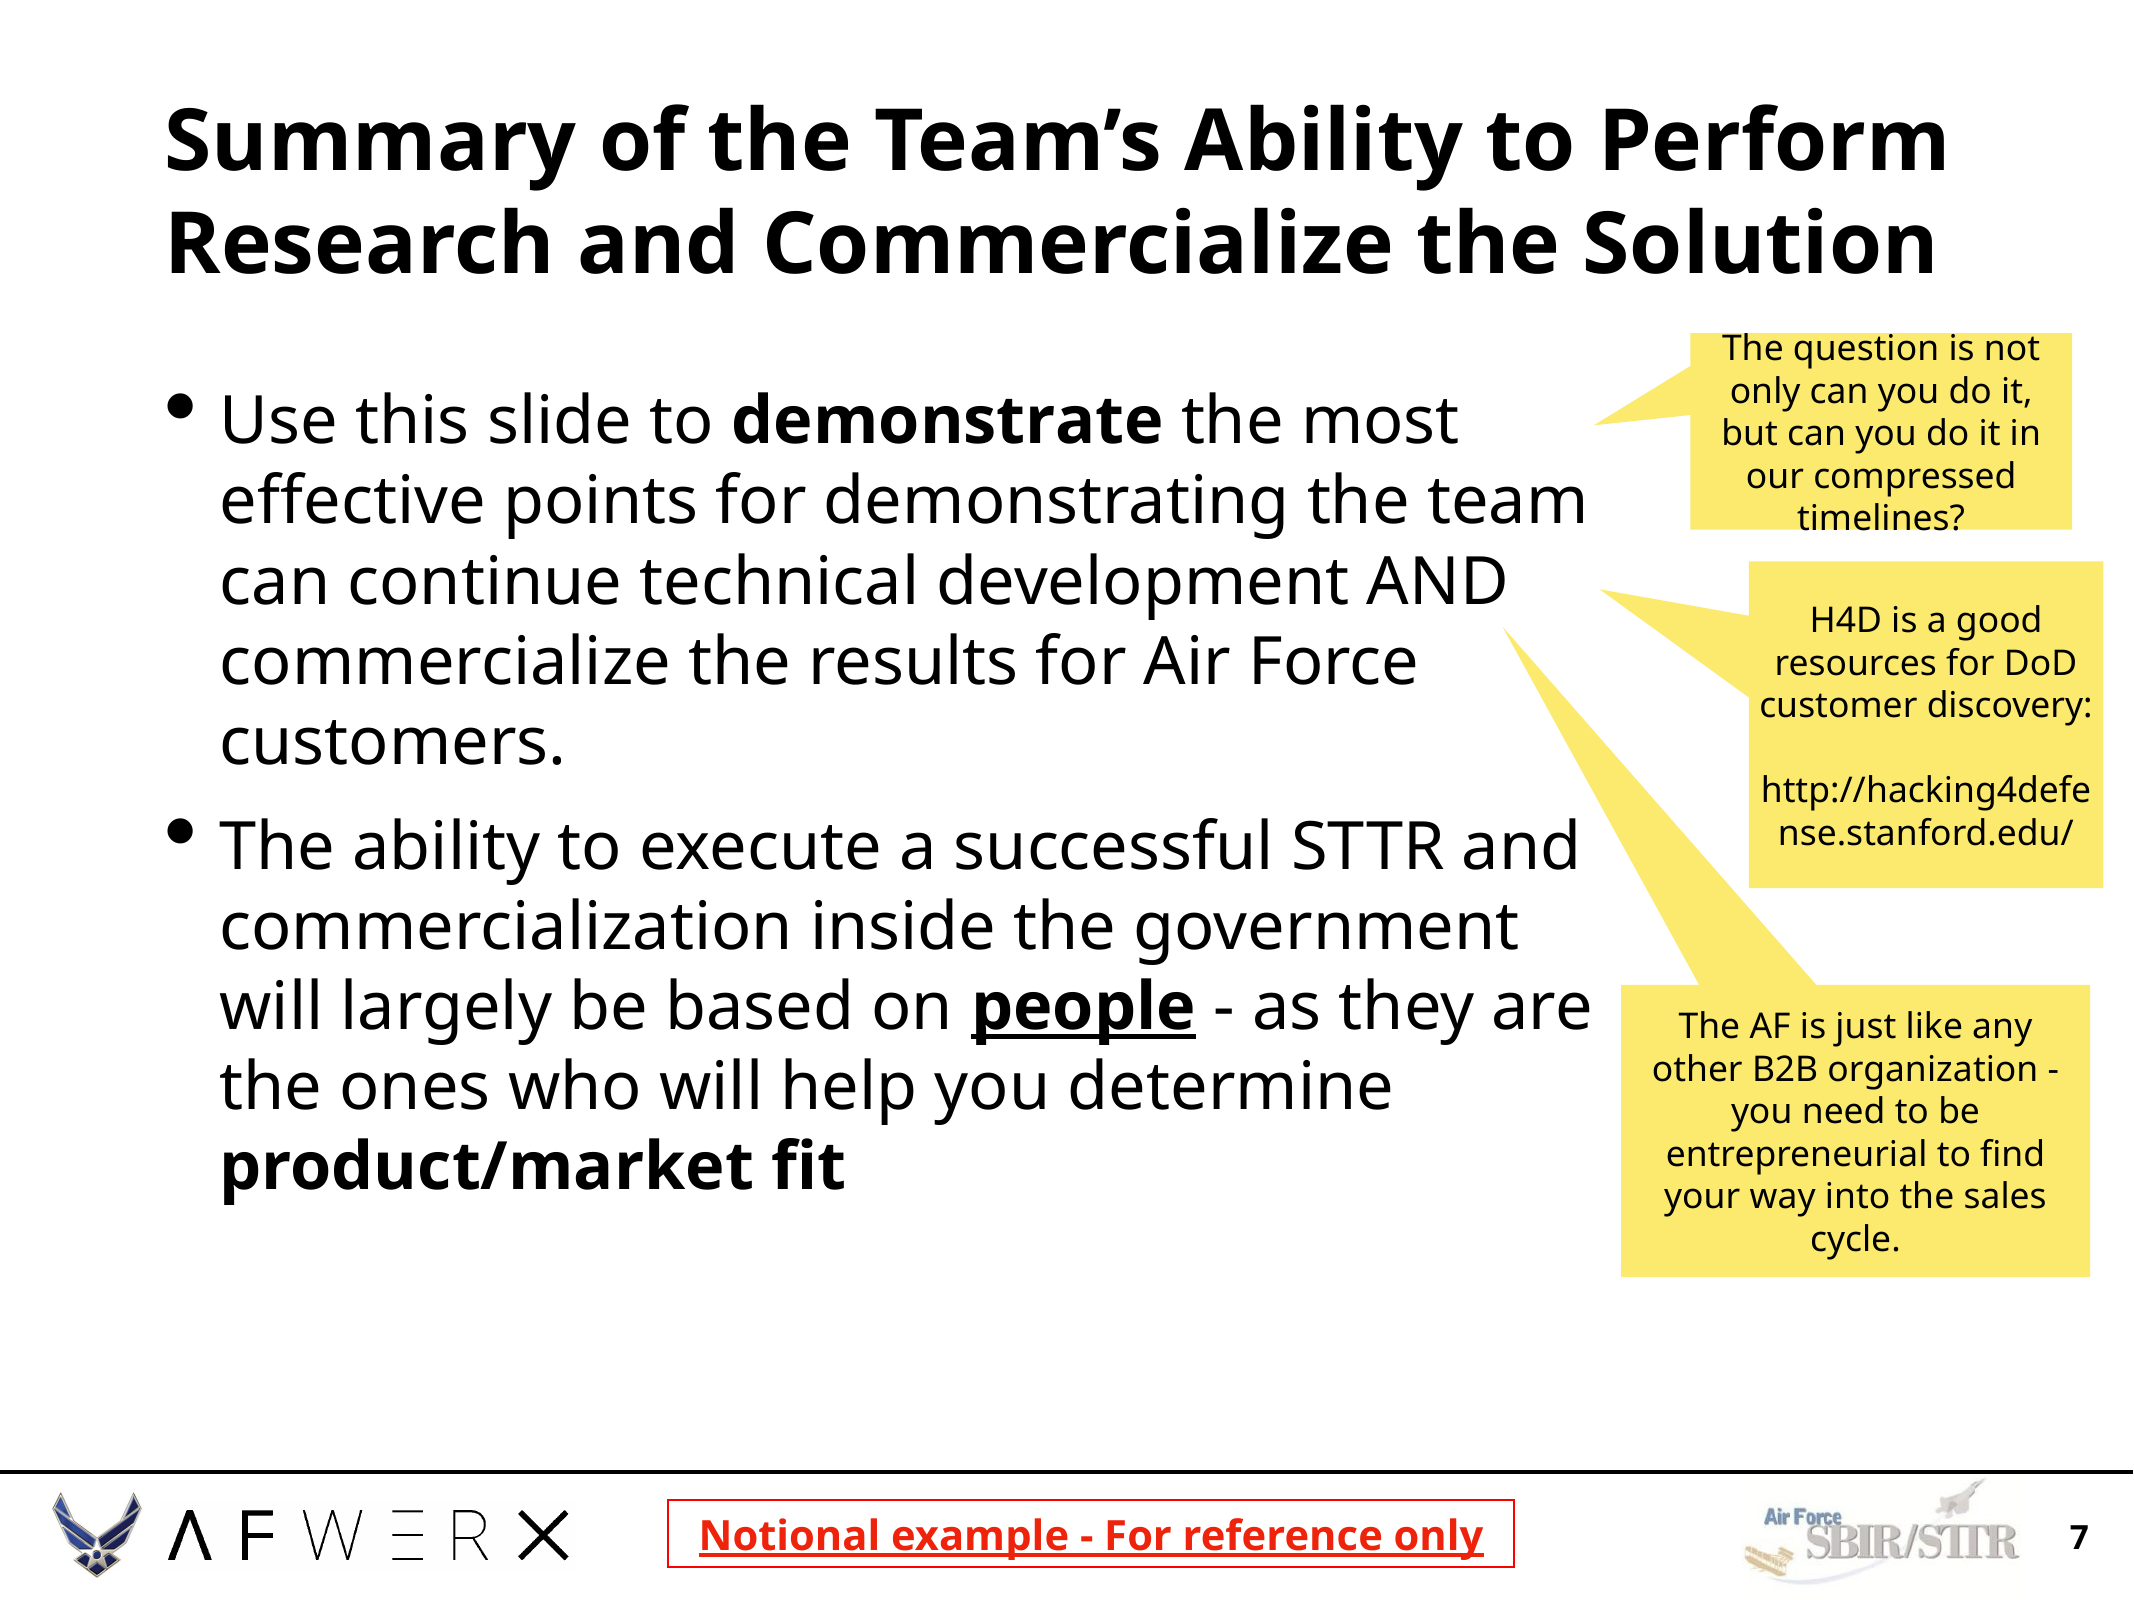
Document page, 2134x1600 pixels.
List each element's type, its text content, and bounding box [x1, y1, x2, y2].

text_box The AF is just like any other B2B organization - you need to be entrepreneurial to find your way into the sales cycle. [1502, 626, 2091, 1278]
text_box The question is not only can you do it, but can you do it in our compressed timelines? [1593, 333, 2073, 530]
text_box H4D is a good resources for DoD customer discovery: http://hacking4defense.stanford.edu/ [1599, 561, 2104, 889]
title Summary of the Team’s Ability to Perform Research and Commercialize the Solution [155, 41, 1978, 334]
list Use this slide to demonstrate the most effective points for demonstrating the team can continue technical development AND commercialize the results for Air Force customers. The ability to execute a successful STTR and commercialization inside the government will largely be based on people - as they are the ones who will help you determine product/market fit [155, 368, 1622, 1457]
picture [43, 1483, 151, 1587]
text_box Most Phase I companies do have these costs. Provide estimates and top-level details of your estimated travel costs. (The actual values are likely to be different than these estimates, and that is okay.) [1741, 1474, 2024, 1600]
